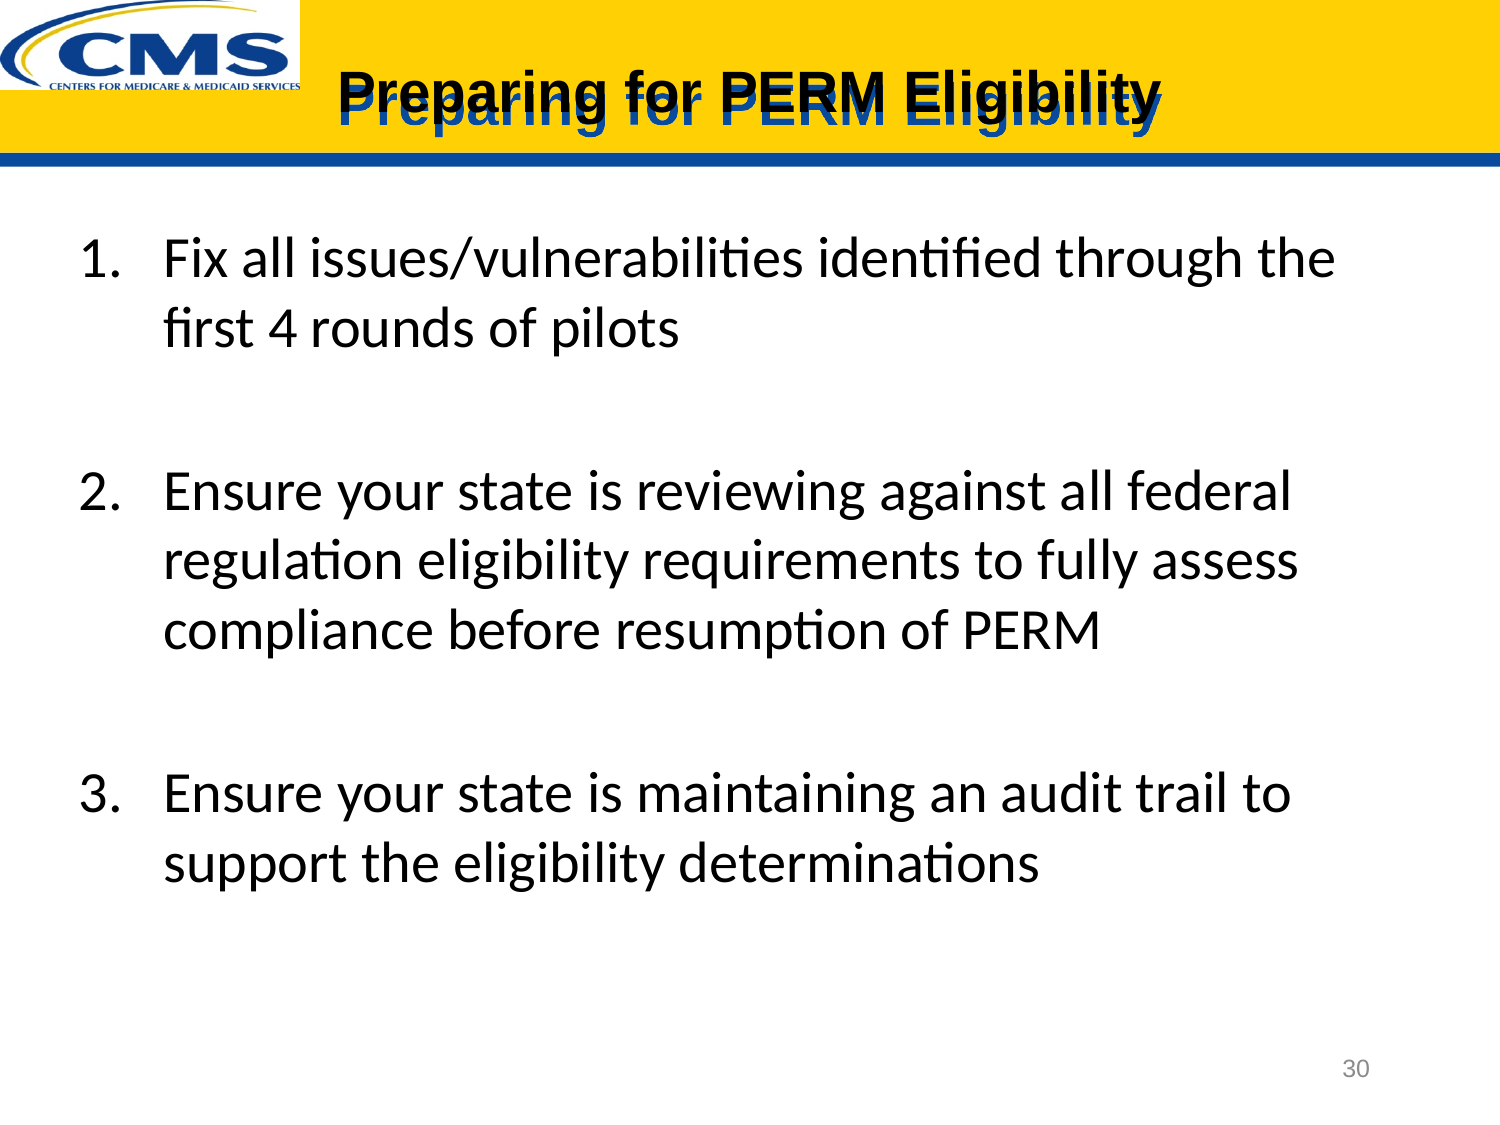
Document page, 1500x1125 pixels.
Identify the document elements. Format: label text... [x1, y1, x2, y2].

picture [0, 0, 300, 90]
title Preparing for PERM Eligibility [0, 32, 1500, 147]
list Fix all issues/vulnerabilities identified through the first 4 rounds of pilots Ensure your state is reviewing against all federal regulation eligibility requirements to fully assess compliance before resumption of PERM Ensure your state is maintaining an audit trail to support the eligibility determinations [63, 211, 1425, 1043]
slide_number 30 [1275, 1037, 1438, 1098]
